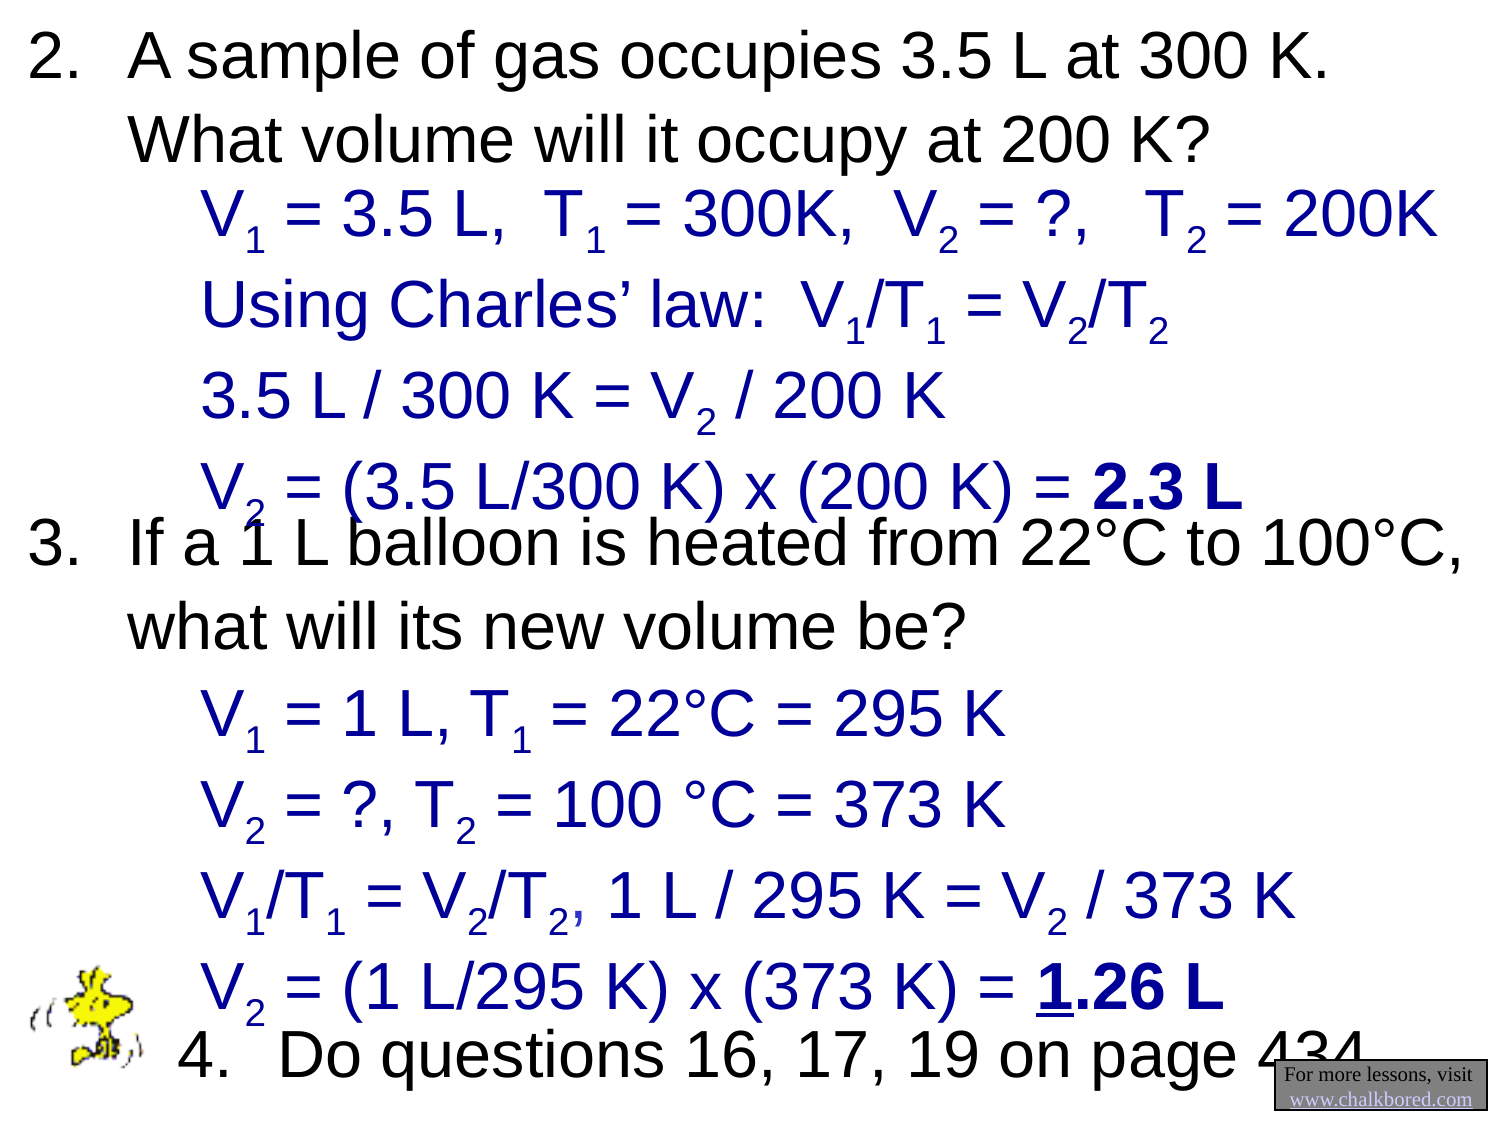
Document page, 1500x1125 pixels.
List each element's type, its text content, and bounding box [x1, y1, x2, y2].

picture [12, 949, 176, 1113]
text_box If a 1 L balloon is heated from 22°C to 100°C, what will its new volume be? [12, 487, 1500, 663]
text_box V1 = 1 L, T1 = 22°C = 295 K V2 = ?, T2 = 100 °C = 373 K V1/T1 = V2/T2, 1 L / 295 K = V2 / 373 K V2 = (1 L/295 K) x (373 K) = 1.26 L [99, 662, 1413, 1000]
text_box V1 = 3.5 L, T1 = 300K, V2 = ?, T2 = 200K Using Charles’ law: V1/T1 = V2/T2 3.5 L / 300 K = V2 / 200 K V2 = (3.5 L/300 K) x (200 K) = 2.3 L [99, 162, 1500, 475]
text_box Do questions 16, 17, 19 on page 434 [162, 999, 1500, 1125]
list A sample of gas occupies 3.5 L at 300 K. What volume will it occupy at 200 K? [12, 0, 1500, 176]
text_box For more lessons, visit www.chalkbored.com [1274, 1060, 1488, 1111]
